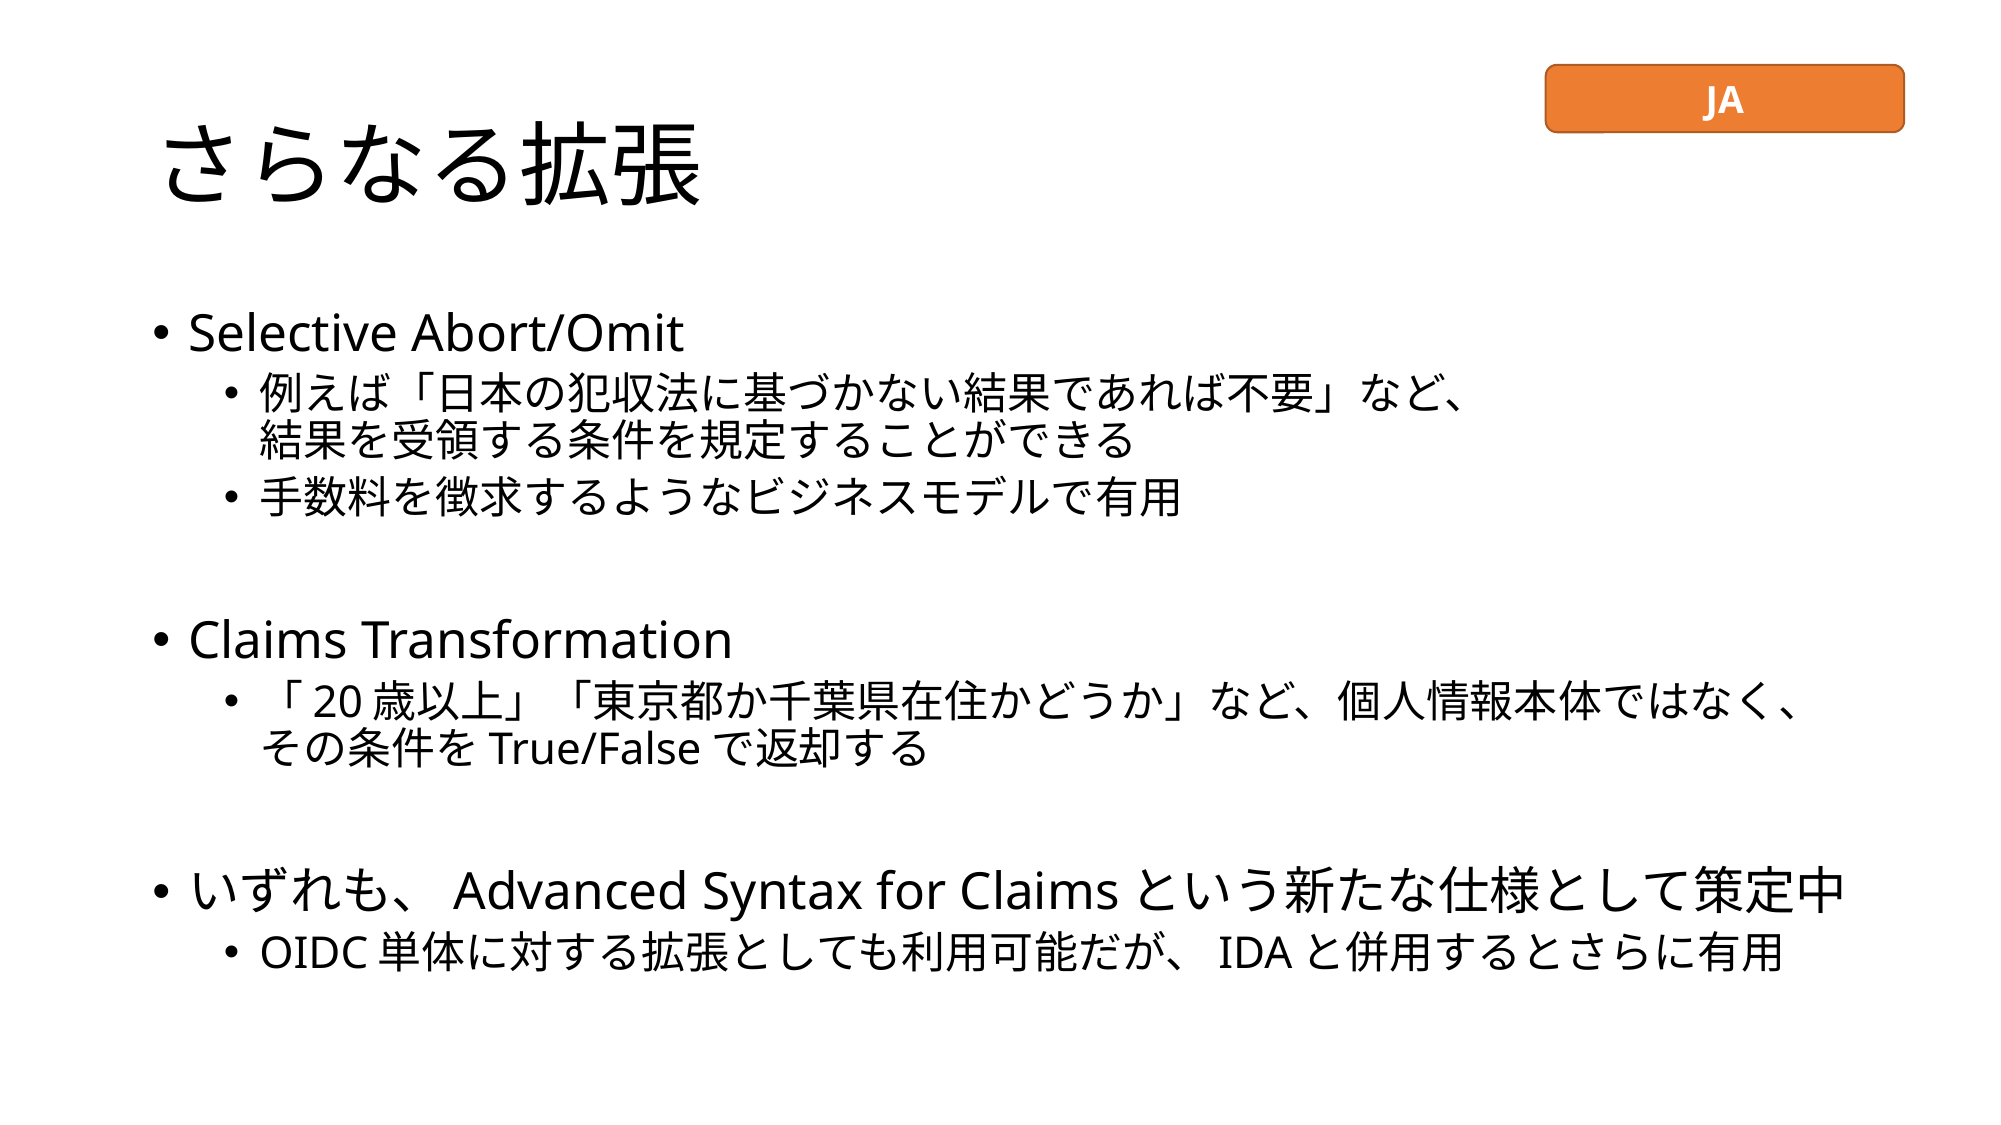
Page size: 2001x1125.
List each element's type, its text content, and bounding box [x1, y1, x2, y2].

text_box JA [1544, 63, 1906, 134]
list Selective Abort/Omit 例えば「日本の犯収法に基づかない結果であれば不要」など、 結果を受領する条件を規定することができる 手数料を徴求するようなビジネスモデルで有用 Claims Transformation 「20歳以上」「東京都か千葉県在住かどうか」など、個人情報本体ではなく、その条件をTrue/Falseで返却する いずれも、Advanced Syntax for Claimsという新たな仕様として策定中 OIDC単体に対する拡張としても利用可能だが、IDAと併用するとさらに有用 [137, 299, 1863, 1014]
title さらなる拡張 [137, 59, 1863, 278]
